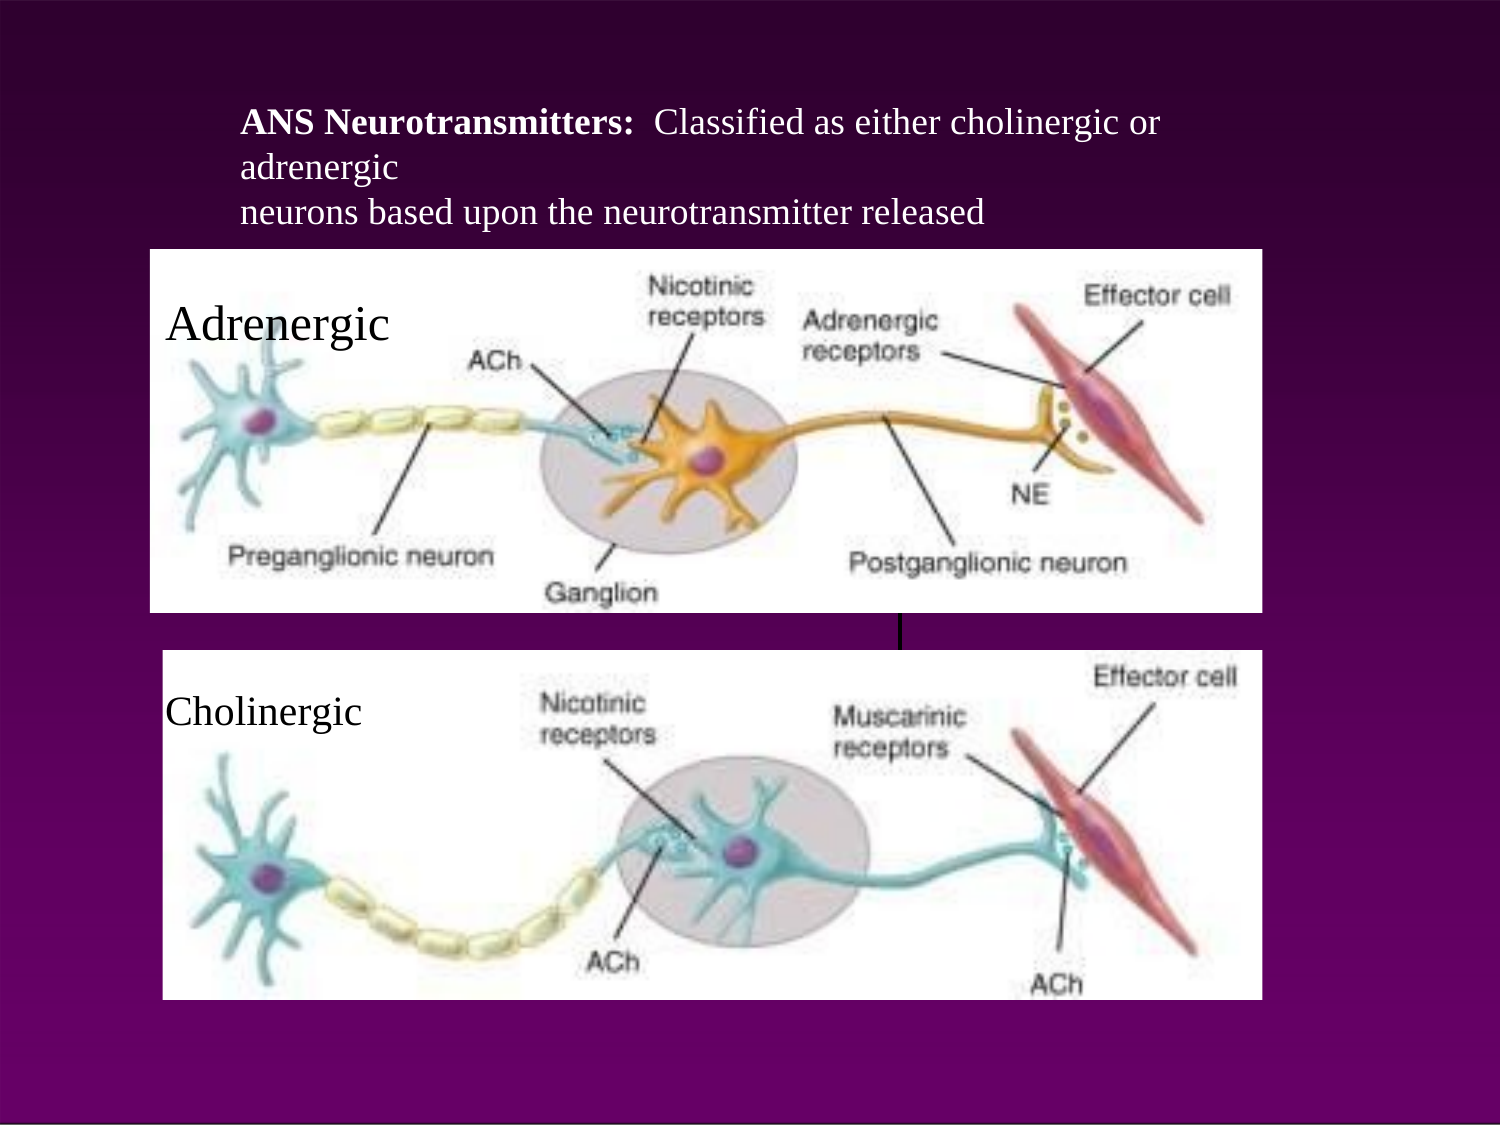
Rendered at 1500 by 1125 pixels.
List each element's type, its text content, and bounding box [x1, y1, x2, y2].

text_box [149, 249, 1263, 613]
picture [0, 0, 1500, 1125]
text_box Cholinergic [162, 683, 364, 734]
text_box ANS Neurotransmitters: Classified as either cholinergic or adrenergic neurons based upon the neurotransmitter released Adrenergic [162, 97, 1326, 351]
text_box [162, 650, 1263, 1000]
